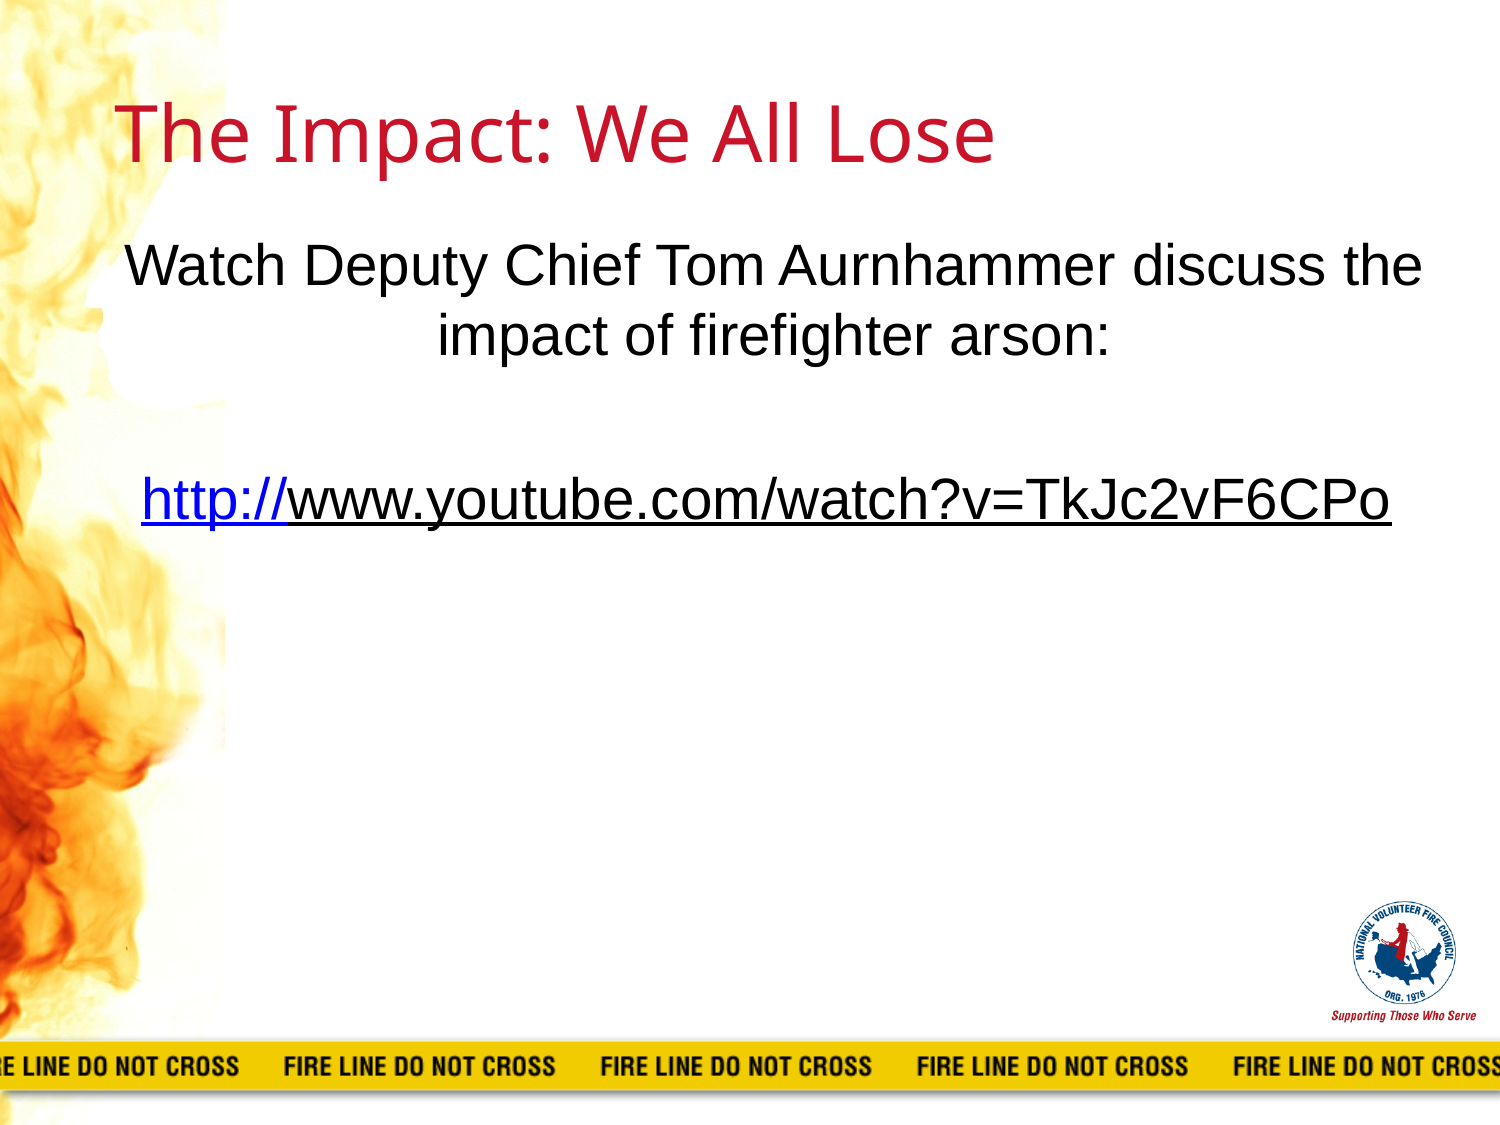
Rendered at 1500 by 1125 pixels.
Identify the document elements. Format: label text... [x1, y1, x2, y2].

picture [0, 0, 1500, 1125]
list Watch Deputy Chief Tom Aurnhammer discuss the impact of firefighter arson: http://www.youtube.com/watch?v=TkJc2vF6CPo [229, 220, 1450, 960]
title The Impact: We All Lose [229, 37, 1488, 225]
